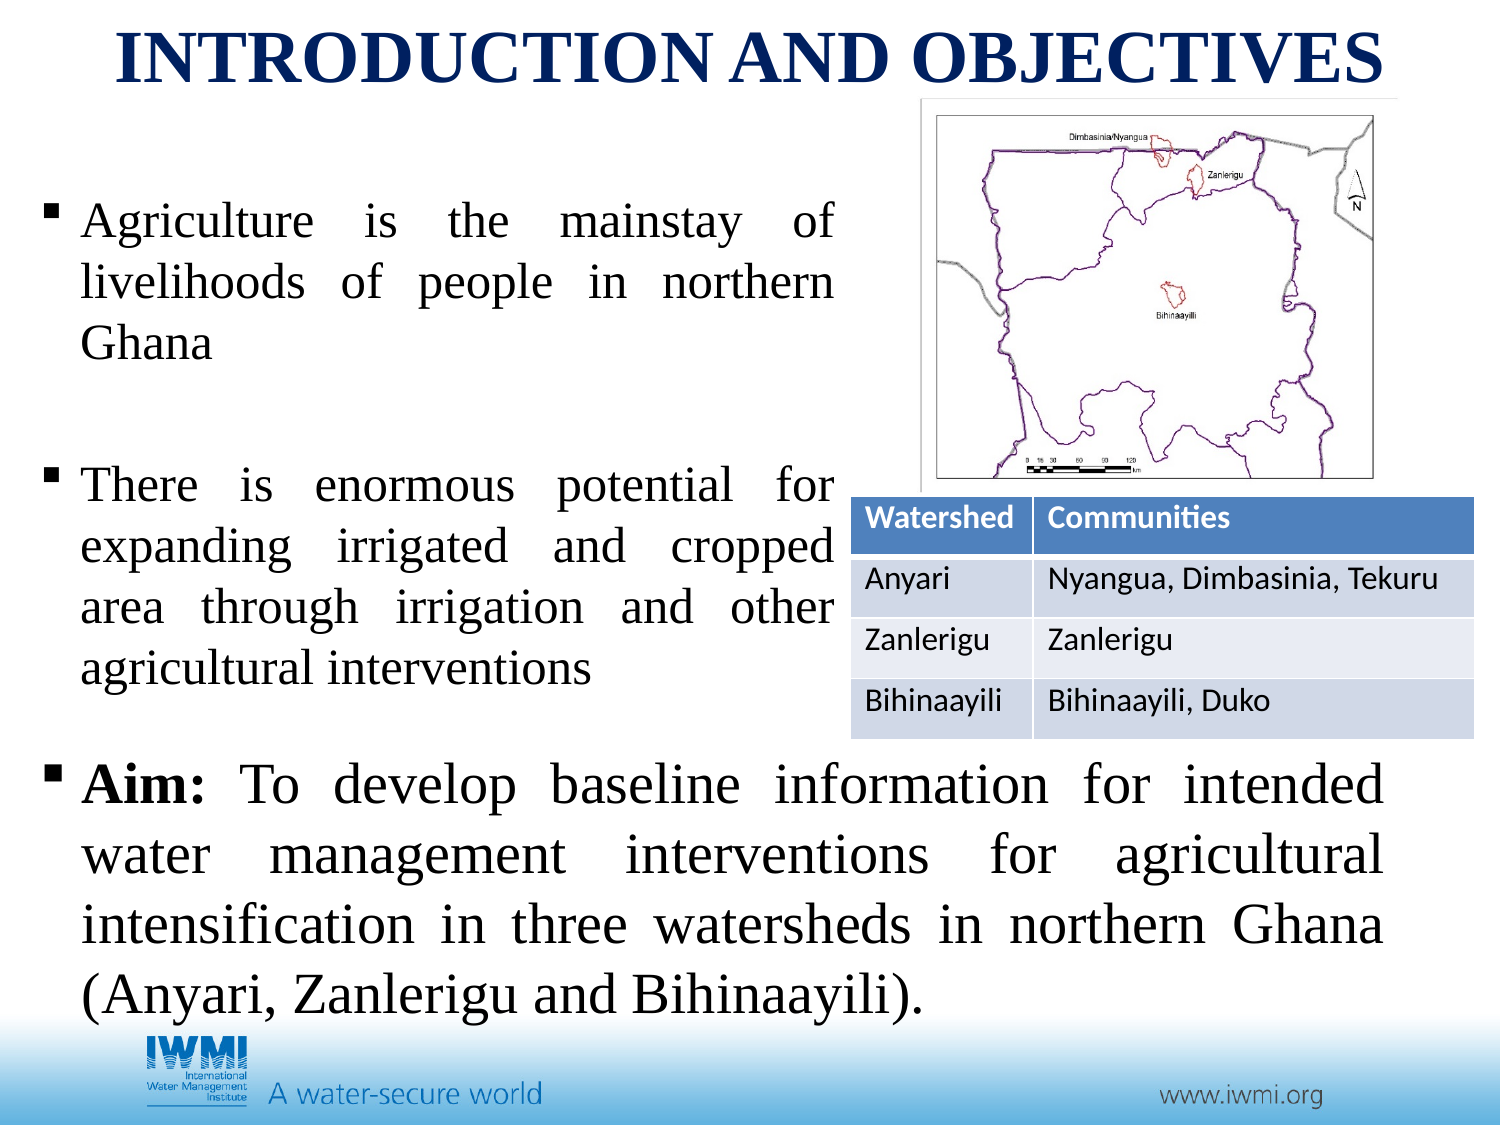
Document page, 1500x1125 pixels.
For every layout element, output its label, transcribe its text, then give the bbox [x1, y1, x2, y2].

table_cell Anyari [851, 560, 1032, 617]
table_cell Bihinaayili, Duko [1034, 679, 1474, 739]
text_box Aim: To develop baseline information for intended water management interventions for agricultural intensification in three watersheds in northern Ghana (Anyari, Zanlerigu and Bihinaayili). [24, 737, 1400, 1033]
table_header Watershed [851, 497, 1032, 554]
table_cell Zanlerigu [851, 619, 1032, 678]
table_cell Bihinaayili [851, 679, 1032, 739]
title Introduction and objectives [24, 0, 1475, 113]
list Agriculture is the mainstay of livelihoods of people in northern Ghana There is enormous potential for expanding irrigated and cropped area through irrigation and other agricultural interventions [24, 179, 850, 705]
table_cell Zanlerigu [1034, 619, 1474, 678]
table_header Communities [1034, 497, 1474, 554]
table_cell Nyangua, Dimbasinia, Tekuru [1034, 560, 1474, 617]
picture [0, 1012, 1500, 1125]
picture [917, 95, 1401, 497]
